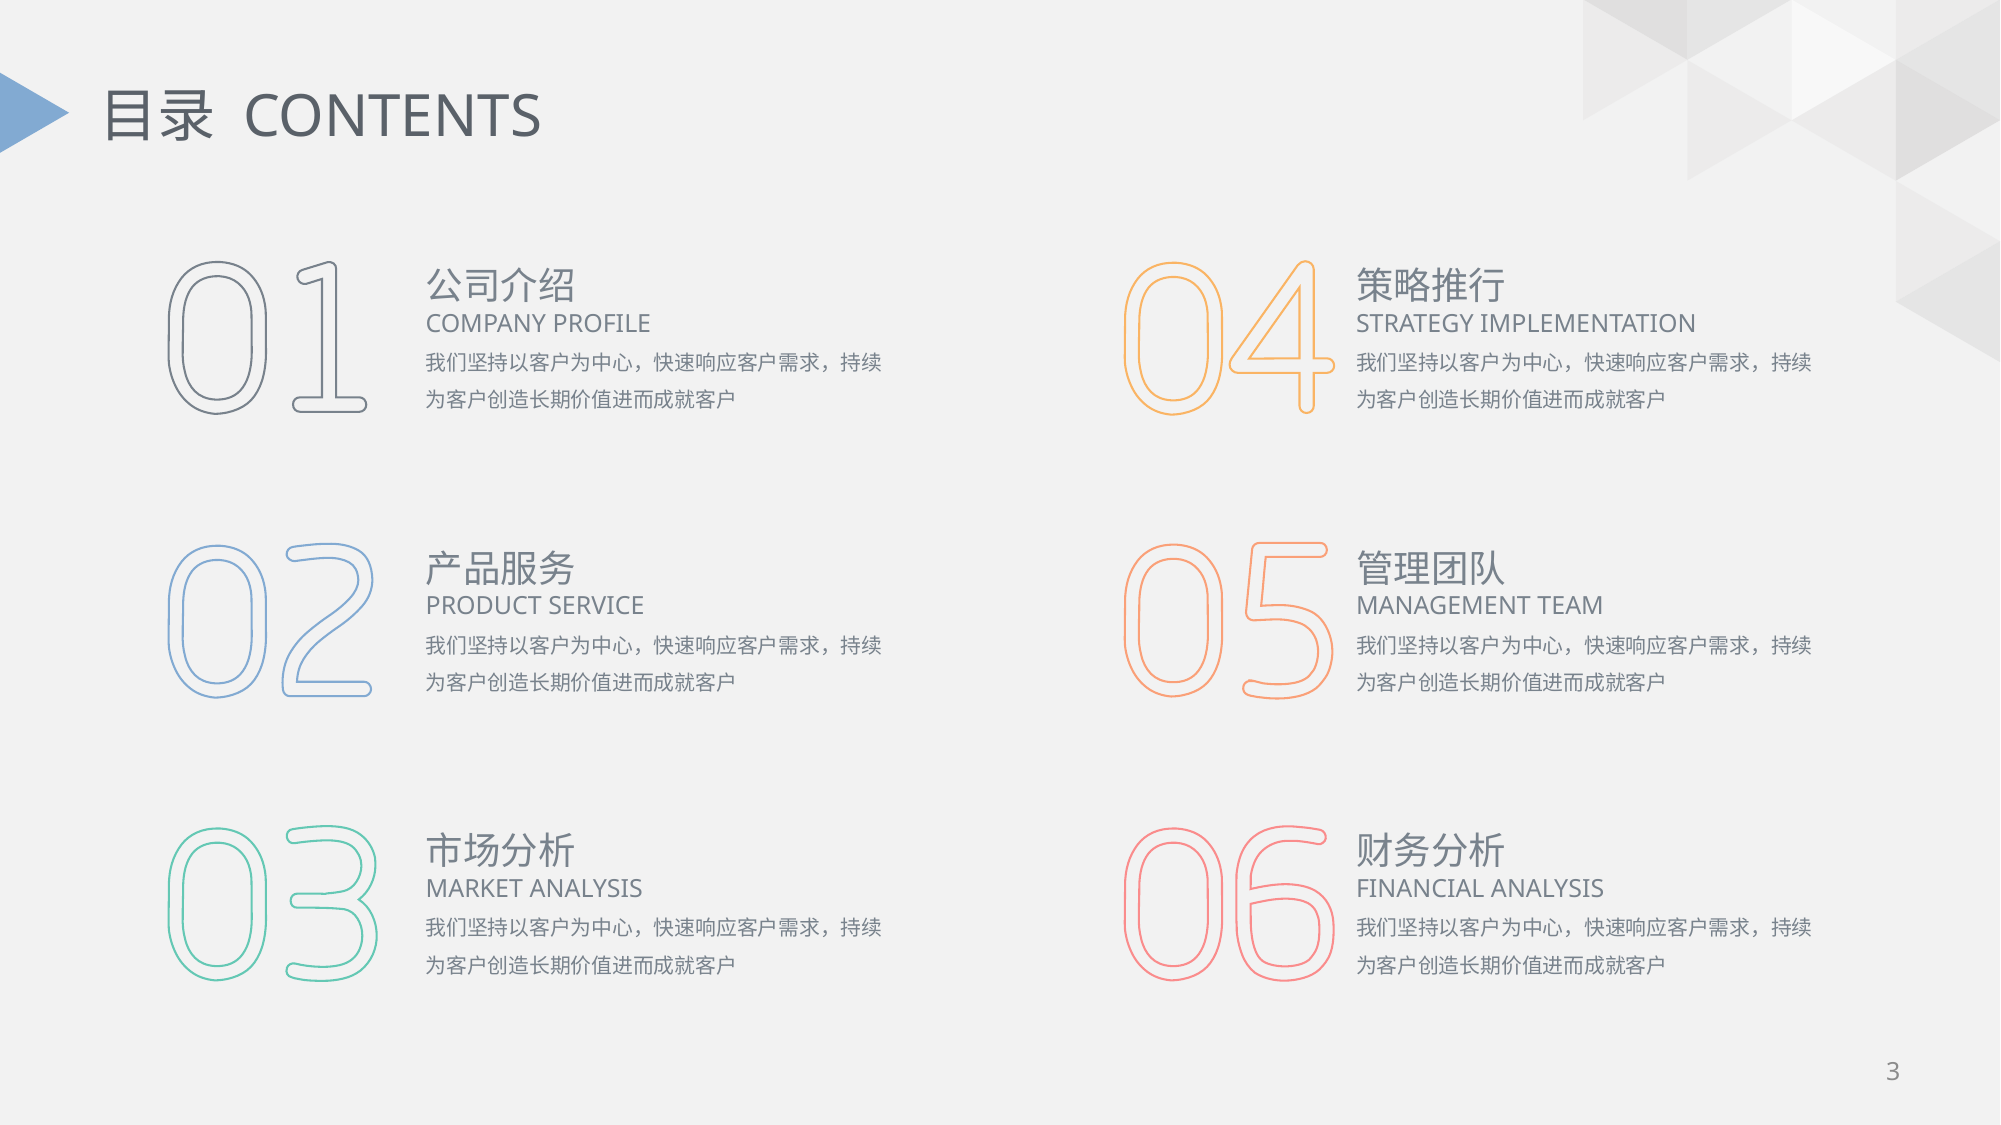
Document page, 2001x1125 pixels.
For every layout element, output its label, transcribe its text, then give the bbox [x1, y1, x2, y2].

text_box 产品服务 PRODUCT SERVICE 我们坚持以客户为中心，快速响应客户需求，持续为客户创造长期价值进而成就客户 [410, 537, 901, 702]
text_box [1124, 261, 1335, 415]
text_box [1124, 826, 1334, 981]
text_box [168, 826, 377, 981]
text_box 管理团队 MANAGEMENT TEAM 我们坚持以客户为中心，快速响应客户需求，持续为客户创造长期价值进而成就客户 [1341, 537, 1832, 702]
text_box 财务分析 FINANCIAL ANALYSIS 我们坚持以客户为中心，快速响应客户需求，持续为客户创造长期价值进而成就客户 [1341, 820, 1832, 985]
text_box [168, 261, 367, 414]
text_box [1124, 542, 1333, 699]
slide_number 3 [1837, 1042, 1916, 1103]
title 目录 CONTENTS [84, 59, 1916, 166]
text_box 策略推行 STRATEGY IMPLEMENTATION 我们坚持以客户为中心，快速响应客户需求，持续为客户创造长期价值进而成就客户 [1341, 254, 1832, 420]
text_box 公司介绍 COMPANY PROFILE 我们坚持以客户为中心，快速响应客户需求，持续为客户创造长期价值进而成就客户 [410, 254, 901, 420]
text_box 市场分析 MARKET ANALYSIS 我们坚持以客户为中心，快速响应客户需求，持续为客户创造长期价值进而成就客户 [410, 820, 901, 985]
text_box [168, 543, 373, 698]
